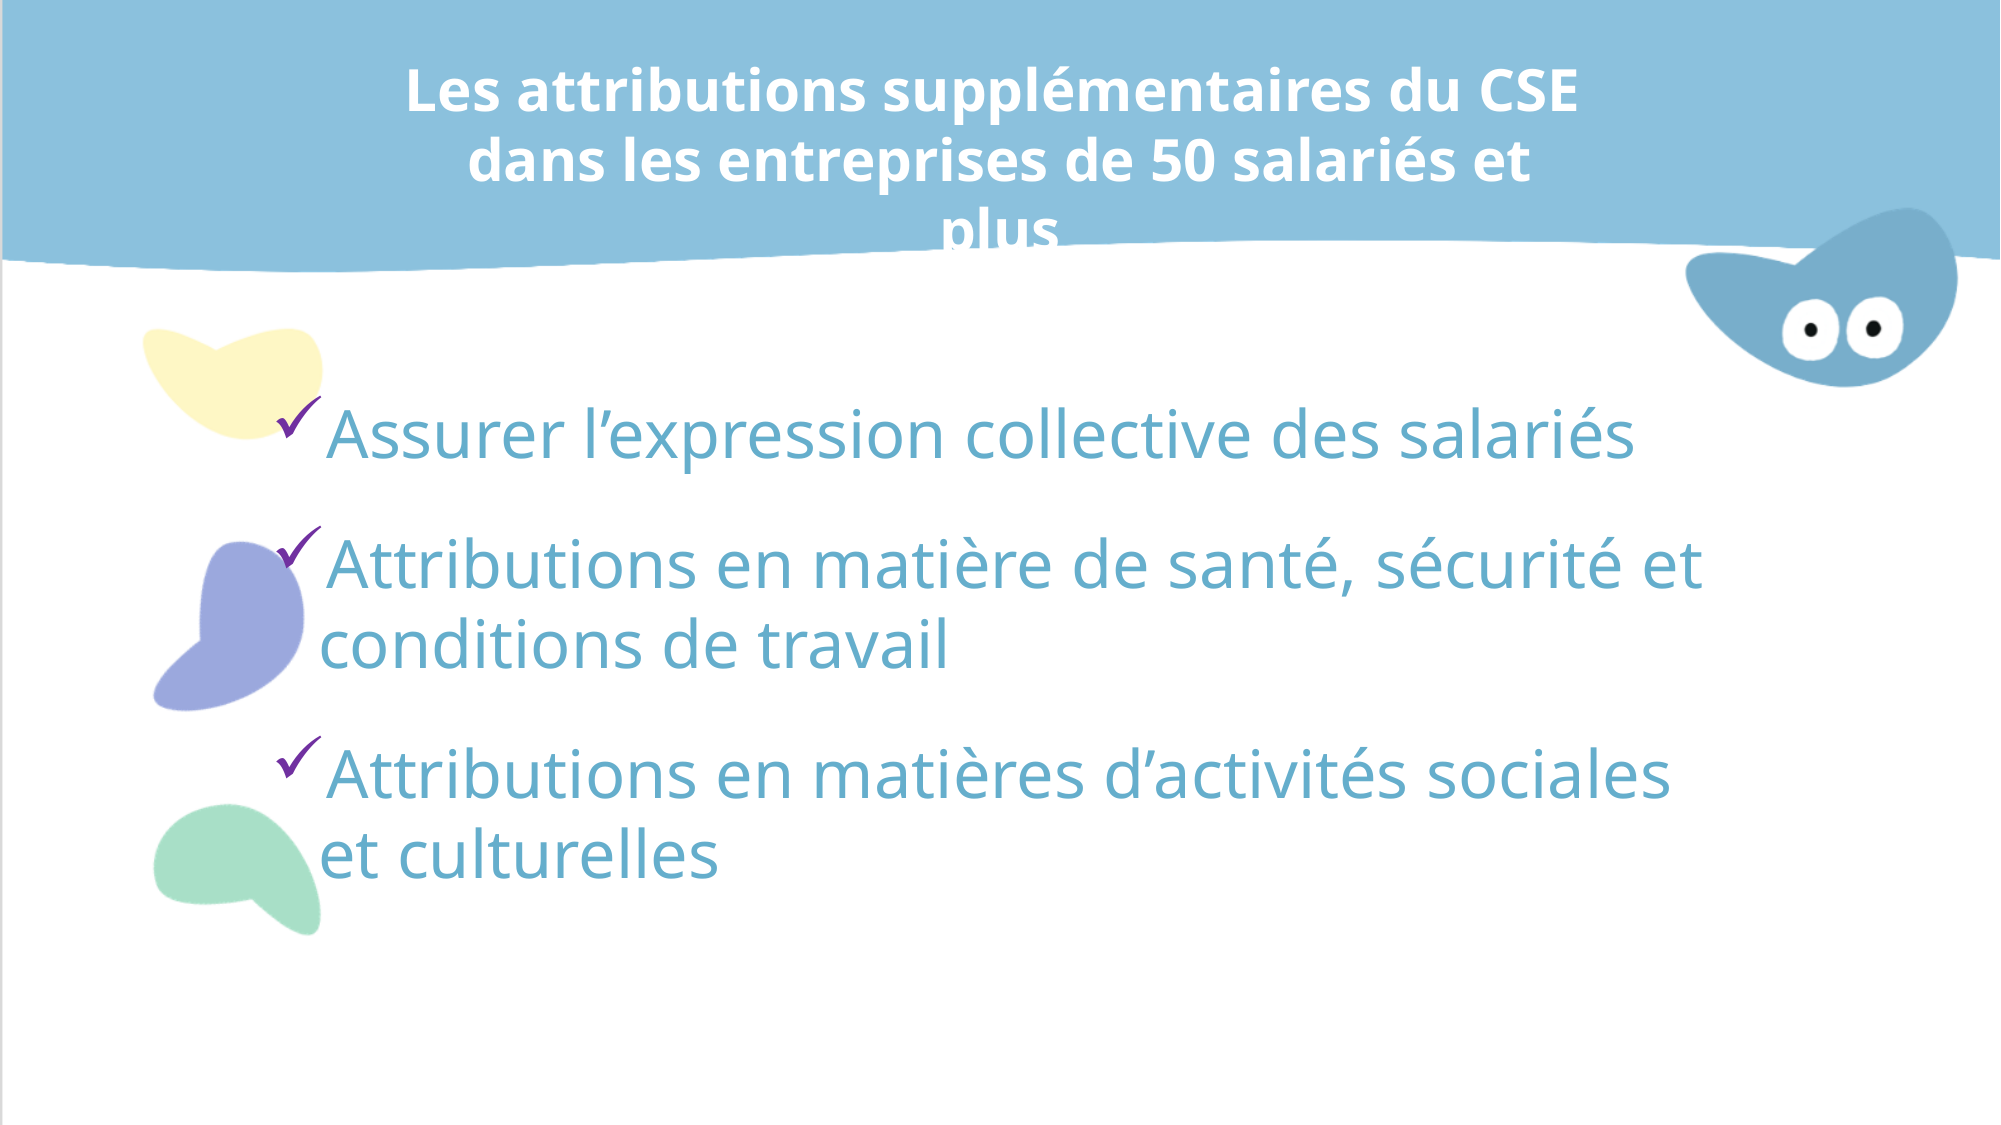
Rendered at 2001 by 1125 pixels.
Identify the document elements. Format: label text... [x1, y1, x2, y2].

text_box Les attributions supplémentaires du CSE dans les entreprises de 50 salariés et plus [389, 46, 1611, 271]
text_box Assurer l’expression collective des salariés Attributions en matière de santé, sécurité et conditions de travail Attributions en matières d’activités sociales et culturelles [256, 384, 1744, 960]
picture [0, 0, 2000, 1125]
